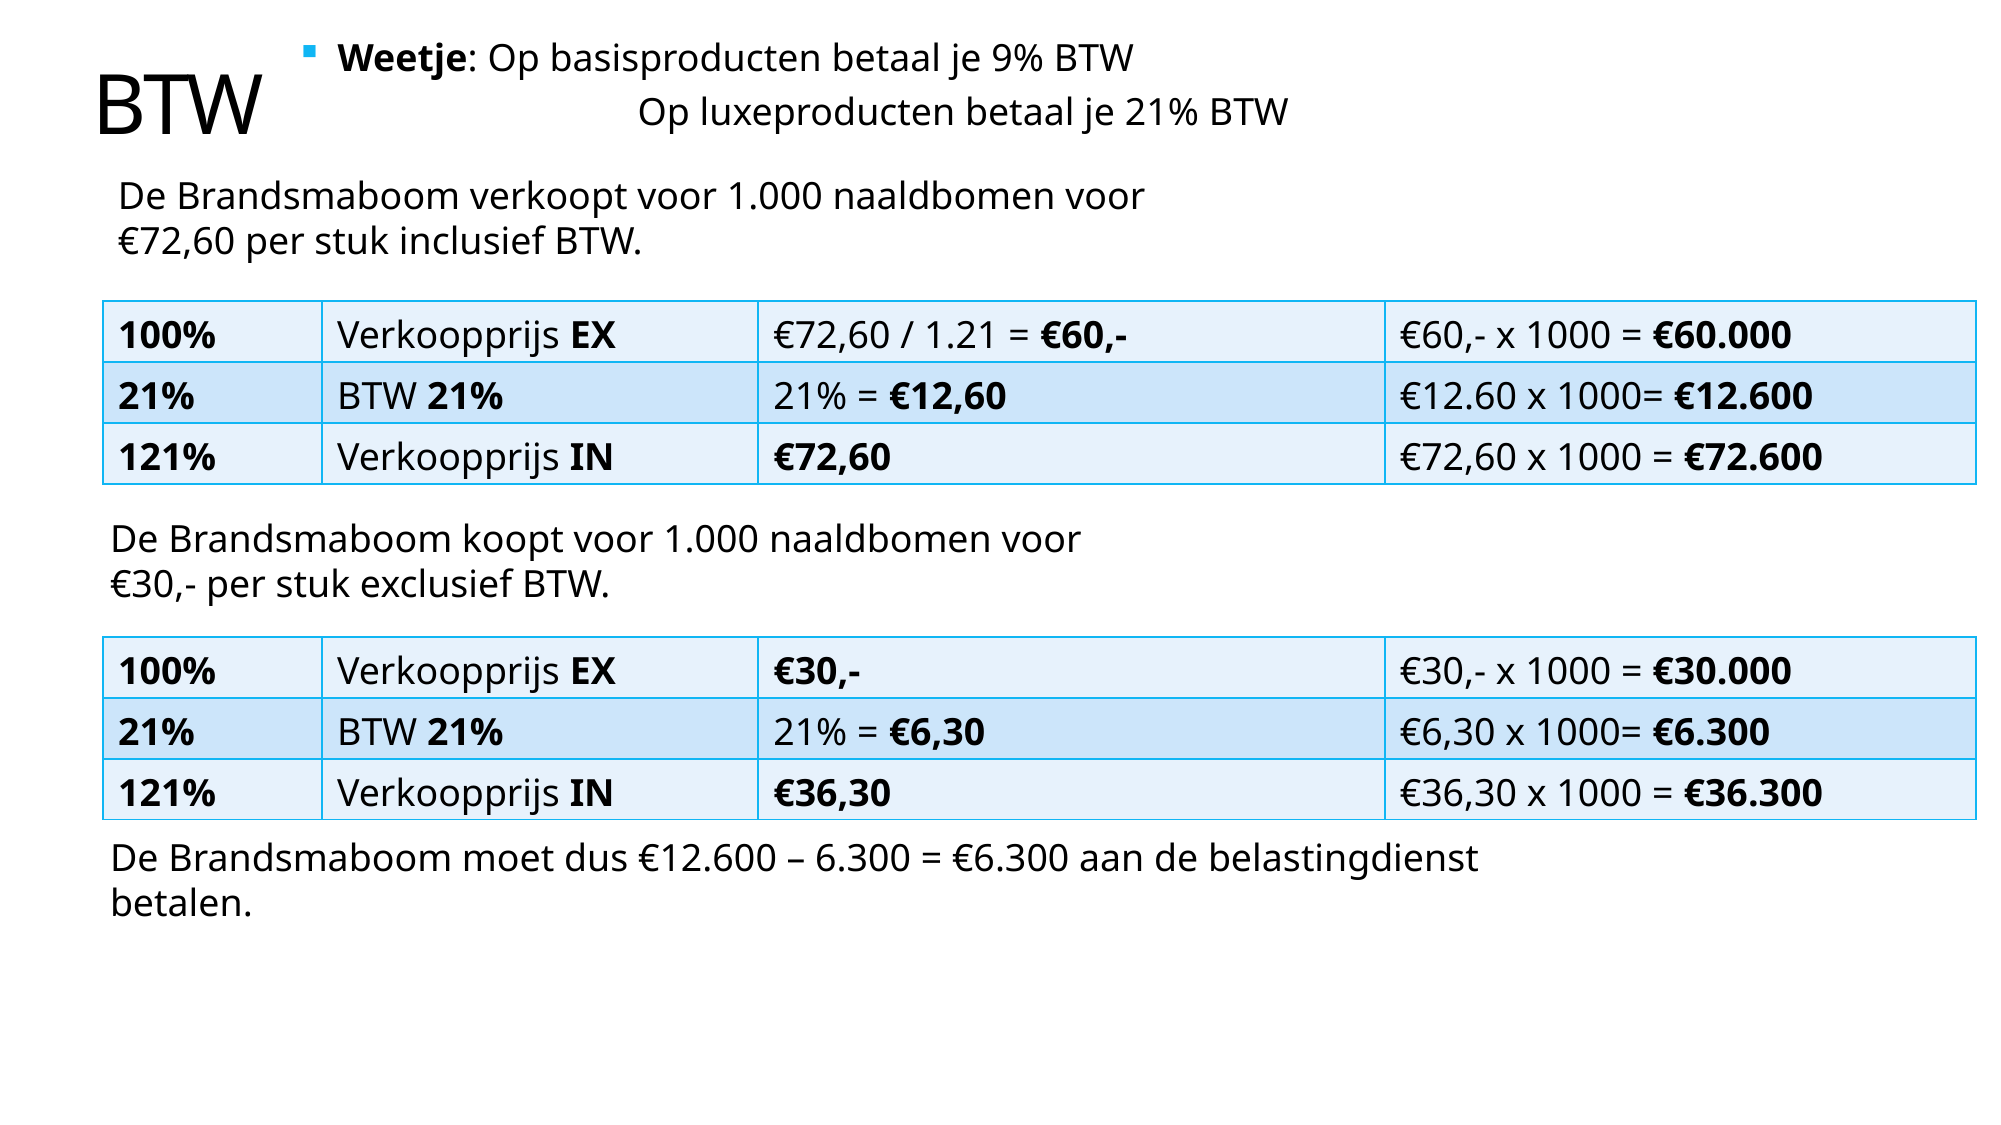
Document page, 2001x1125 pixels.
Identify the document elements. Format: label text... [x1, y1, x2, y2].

table_cell €72,60 [759, 424, 1384, 483]
text_box De Brandsmaboom moet dus €12.600 – 6.300 = €6.300 aan de belastingdienst betalen. [95, 826, 1624, 932]
title BTW [0, 0, 357, 218]
table_cell 21% = €12,60 [759, 363, 1384, 422]
table_header €30,- x 1000 = €30.000 [1386, 638, 1975, 697]
table_cell €36,30 x 1000 = €36.300 [1386, 760, 1975, 819]
table_cell Verkoopprijs IN [323, 760, 757, 819]
text_box De Brandsmaboom verkoopt voor 1.000 naaldbomen voor €72,60 per stuk inclusief BTW. [103, 164, 1162, 270]
table_cell 21% = €6,30 [759, 699, 1384, 758]
text_box De Brandsmaboom koopt voor 1.000 naaldbomen voor €30,- per stuk exclusief BTW. [95, 507, 1154, 612]
table_cell 21% [104, 363, 321, 422]
table_cell 21% [104, 699, 321, 758]
table_header €72,60 / 1.21 = €60,- [759, 302, 1384, 361]
table_header Verkoopprijs EX [323, 302, 757, 361]
table_header 100% [104, 302, 321, 361]
table_cell BTW 21% [323, 699, 757, 758]
table_cell €6,30 x 1000= €6.300 [1386, 699, 1975, 758]
table_cell Verkoopprijs IN [323, 424, 757, 483]
table_cell €36,30 [759, 760, 1384, 819]
table_cell 121% [104, 760, 321, 819]
table_cell €72,60 x 1000 = €72.600 [1386, 424, 1975, 483]
table_cell €12.60 x 1000= €12.600 [1386, 363, 1975, 422]
table_header 100% [104, 638, 321, 697]
table_header €30,- [759, 638, 1384, 697]
table_header €60,- x 1000 = €60.000 [1386, 302, 1975, 361]
list Weetje: Op basisproducten betaal je 9% BTW Op luxeproducten betaal je 21% BTW [285, 17, 1422, 137]
table_header Verkoopprijs EX [323, 638, 757, 697]
table_cell 121% [104, 424, 321, 483]
table_cell BTW 21% [323, 363, 757, 422]
